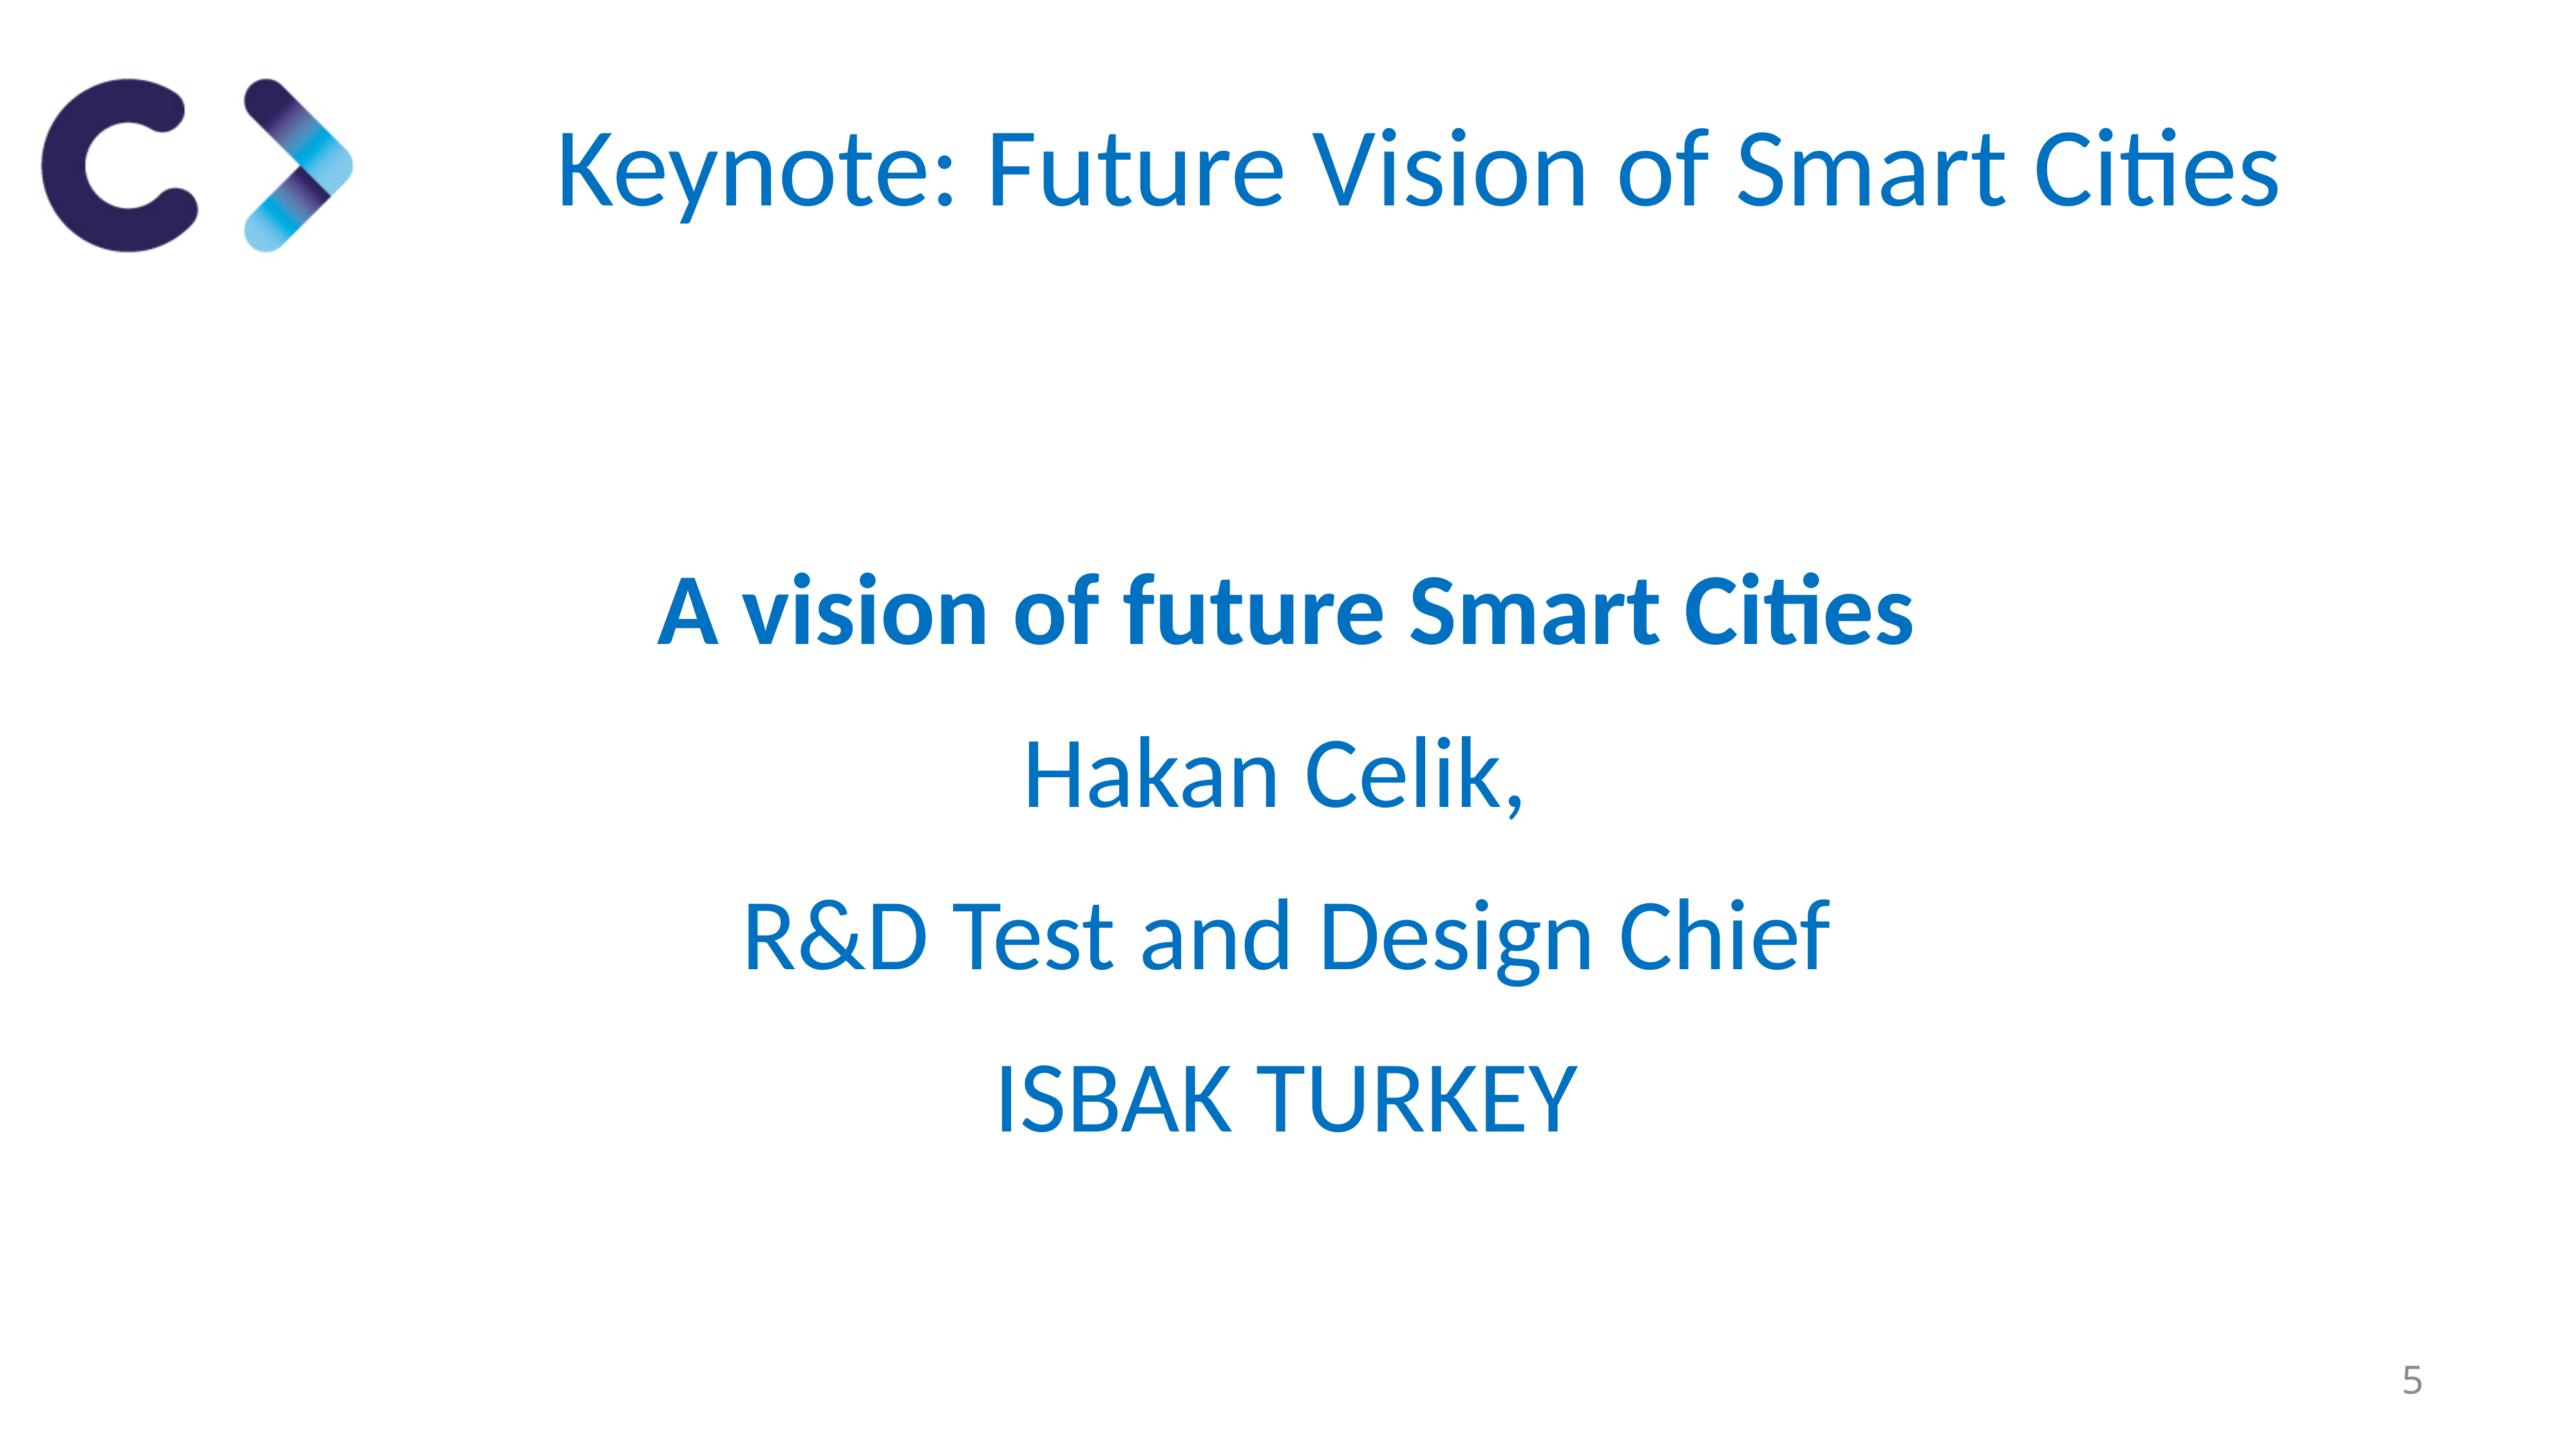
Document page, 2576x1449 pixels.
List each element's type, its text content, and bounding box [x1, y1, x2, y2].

title Keynote: Future Vision of Smart Cities [393, 39, 2513, 281]
list A vision of future Smart Cities Hakan Celik, R&D Test and Design Chief ISBAK TURKEY [90, 368, 2483, 1432]
slide_number 5 [1846, 1343, 2447, 1421]
picture [2, 0, 391, 360]
